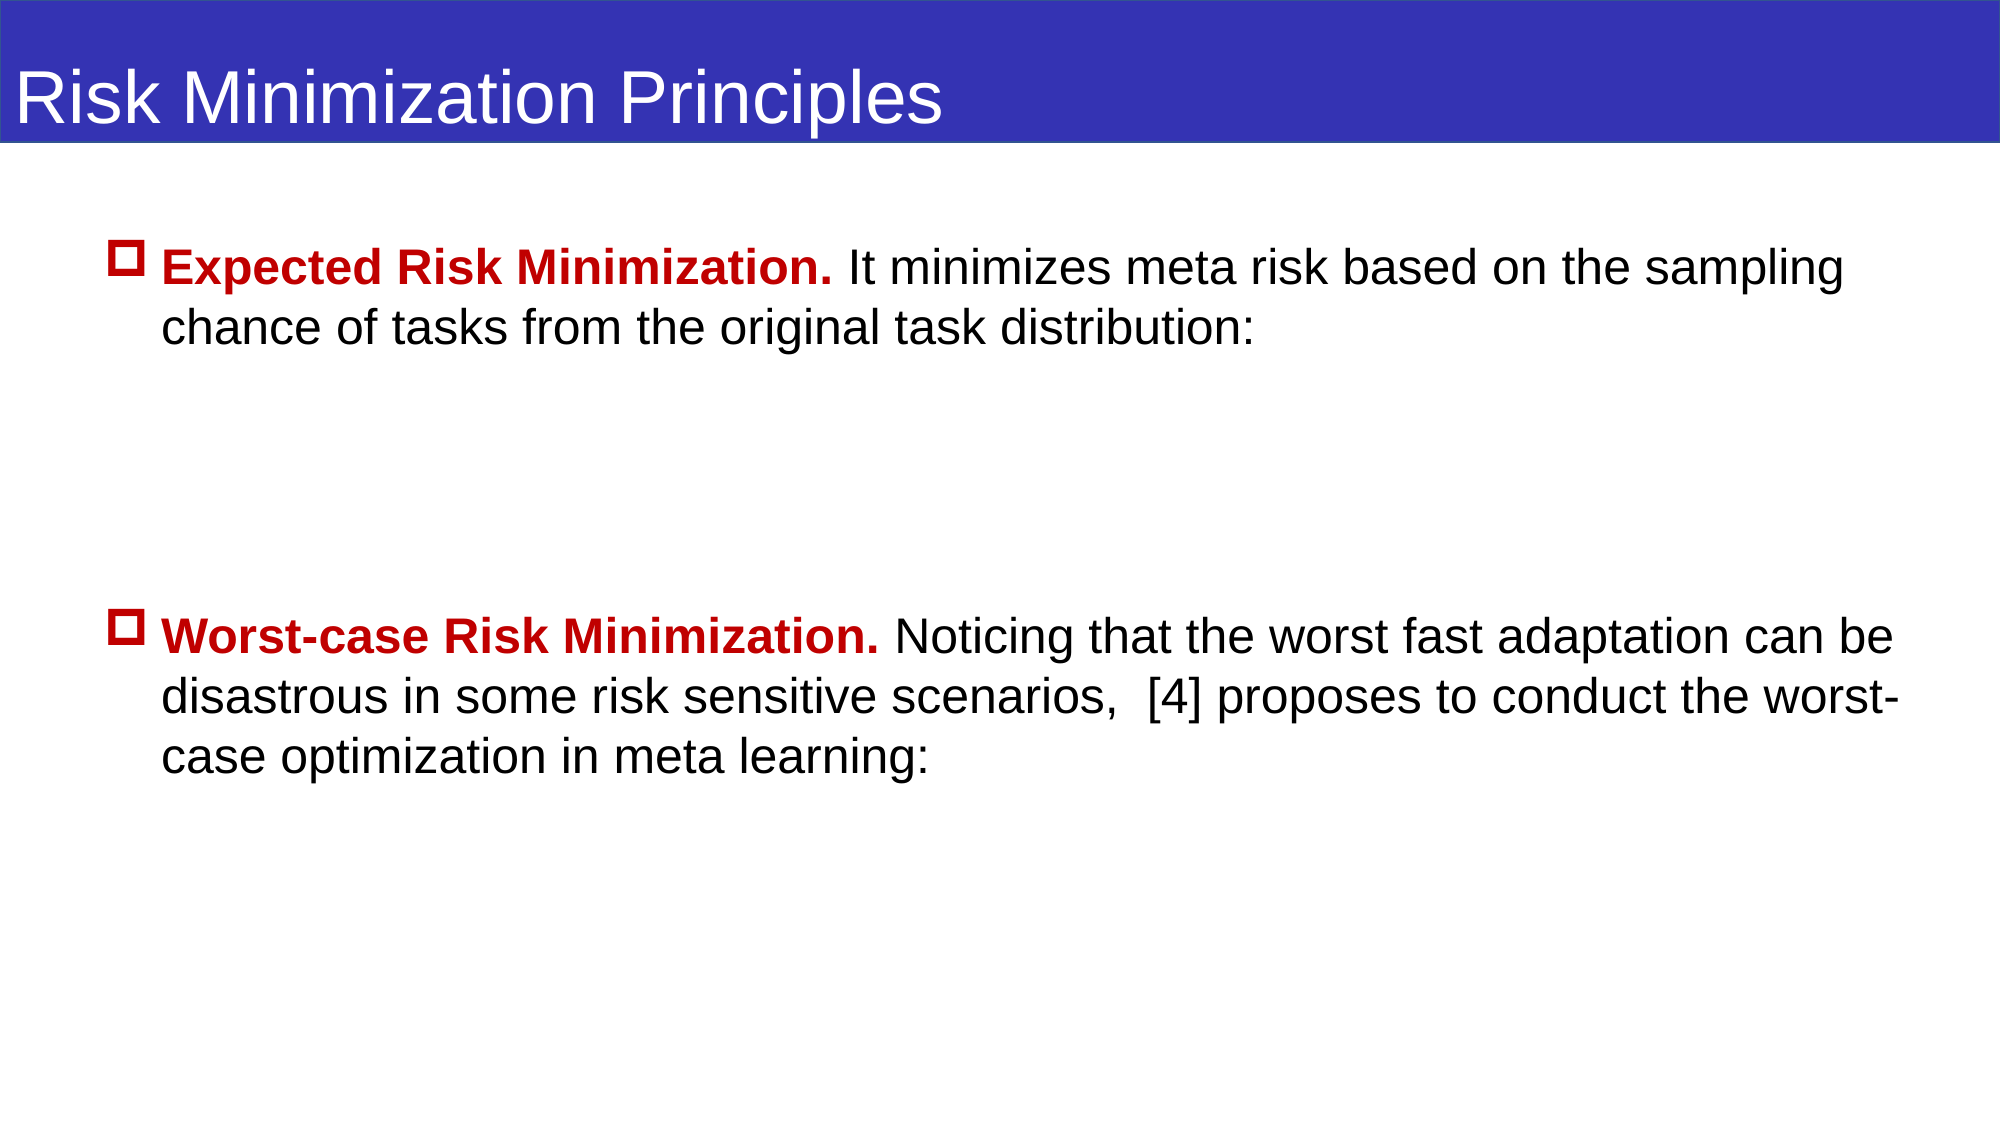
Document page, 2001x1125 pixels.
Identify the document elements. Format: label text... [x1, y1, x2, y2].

text_box Risk Minimization Principles [0, 0, 2000, 143]
